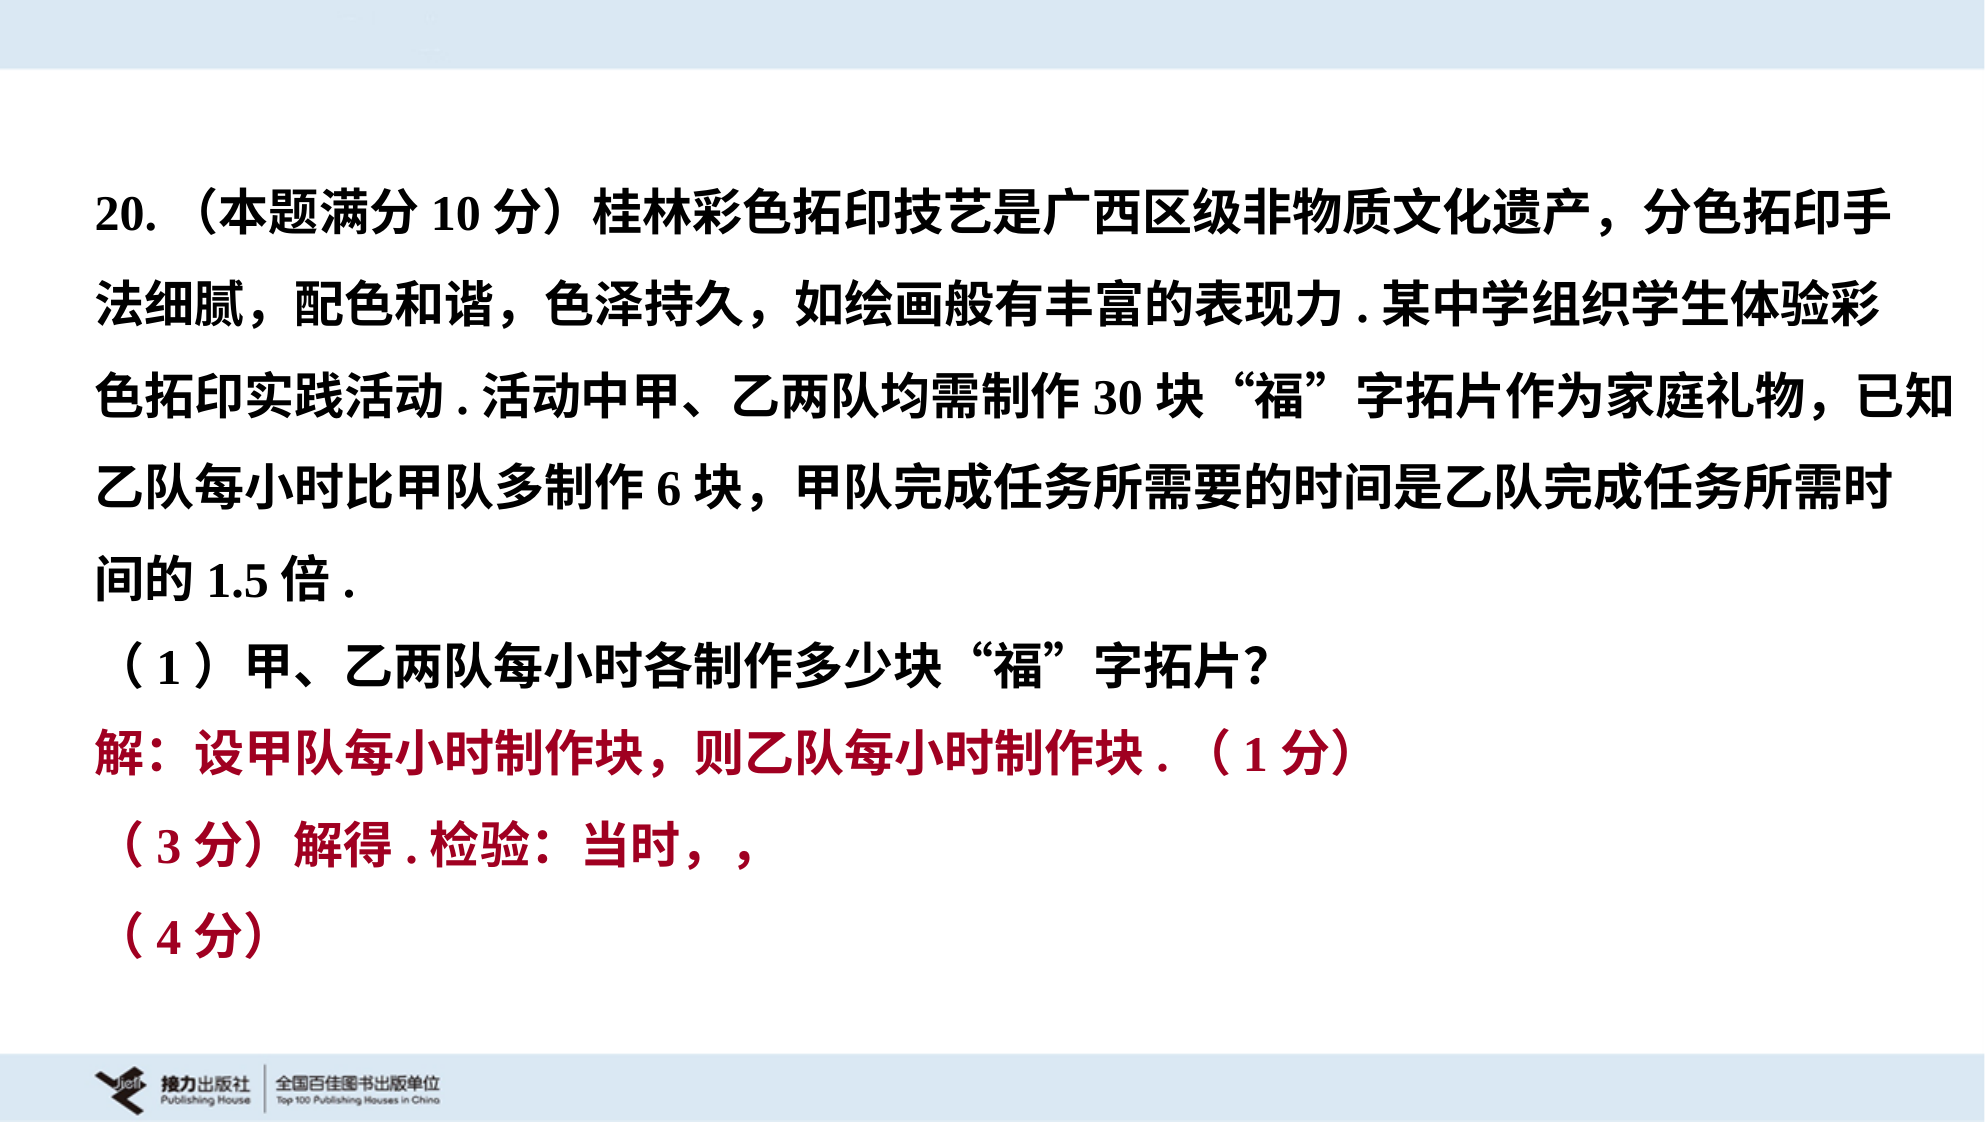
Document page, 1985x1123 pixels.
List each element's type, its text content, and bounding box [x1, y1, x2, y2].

picture [0, 0, 1985, 1122]
text_box （1）甲、乙两队每小时各制作多少块“福”字拓片？ [94, 607, 1892, 695]
text_box 20.（本题满分10分）桂林彩色拓印技艺是广西区级非物质文化遗产，分色拓印手 法细腻，配色和谐，色泽持久，如绘画般有丰富的表现力.某中学组织学生体验彩 色拓印实践活动.活动中甲、乙两队均需制作30块“福”字拓片作为家庭礼物，已知 乙队每小时比甲队多制作6块，甲队完成任务所需要的时间是乙队完成任务所需时 间的1.5倍. [94, 149, 1892, 607]
